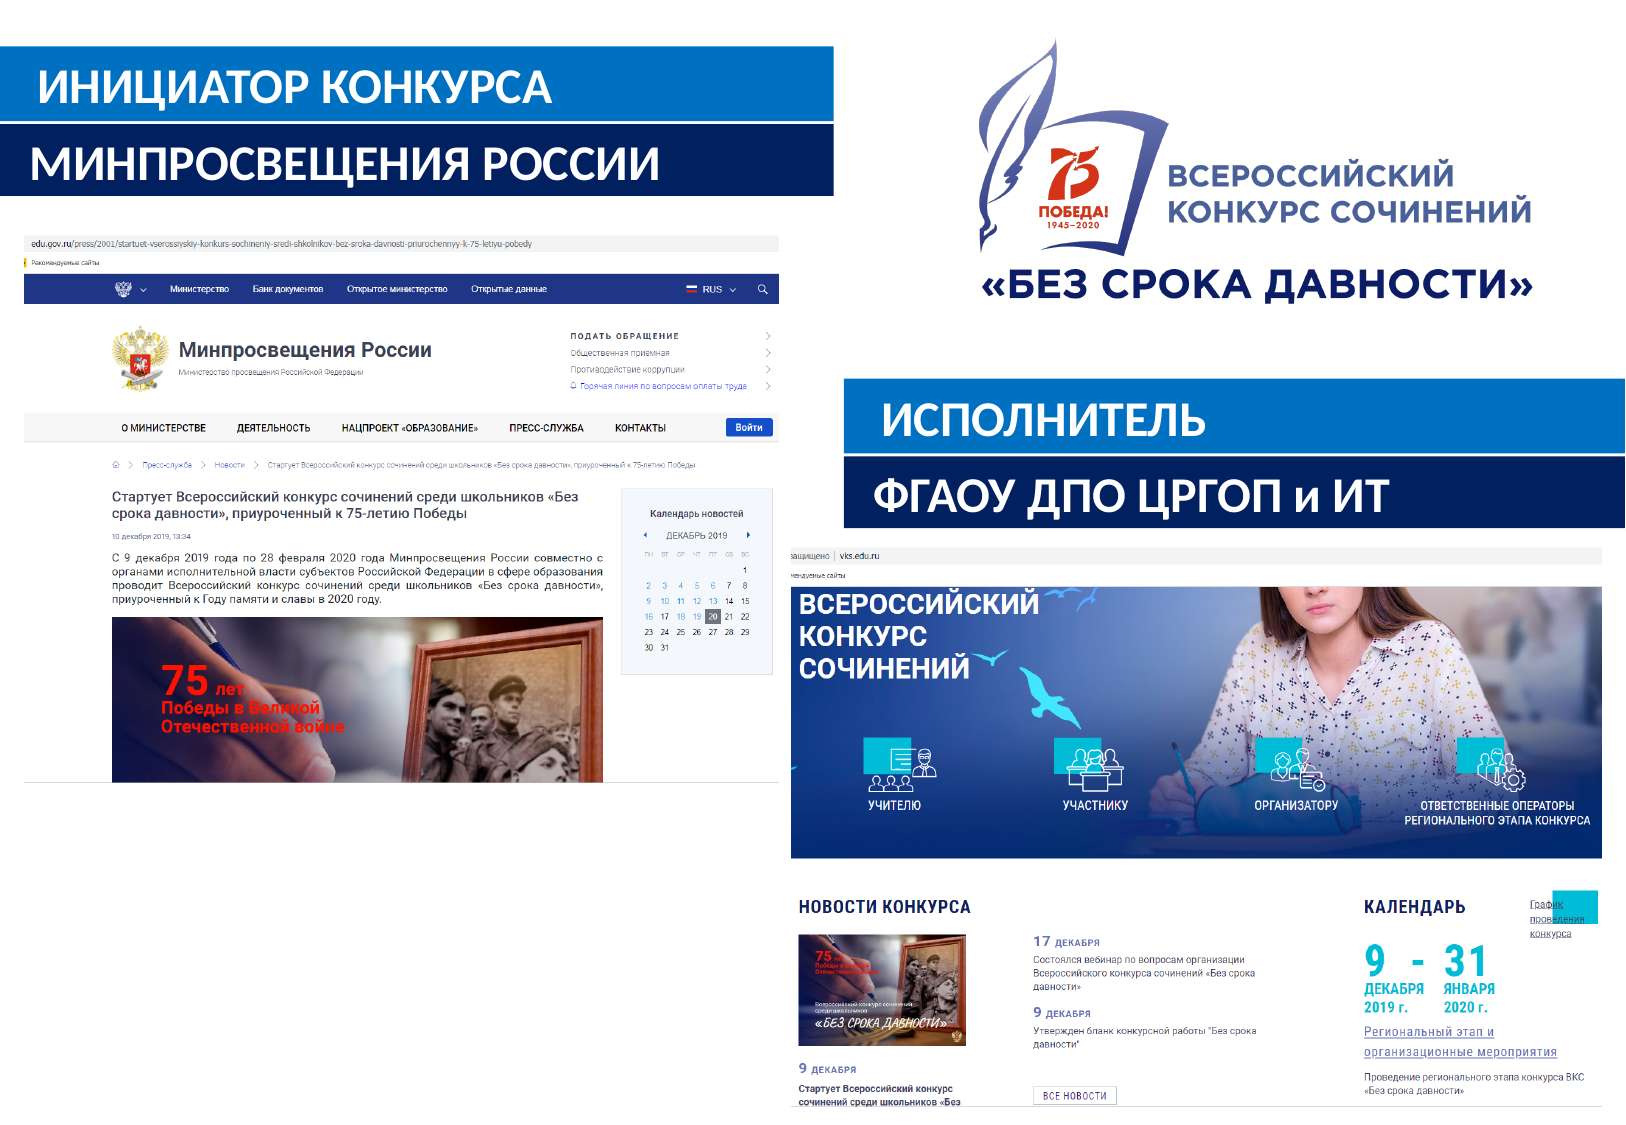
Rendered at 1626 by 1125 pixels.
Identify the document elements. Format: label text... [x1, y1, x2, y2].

text_box МИНПРОСВЕЩЕНИЯ РОССИИ [0, 124, 834, 196]
picture [24, 234, 779, 787]
text_box ФГАОУ ДПО ЦРГОП и ИТ [843, 456, 1625, 529]
text_box ИСПОЛНИТЕЛЬ [843, 378, 1625, 454]
picture [923, 11, 1588, 366]
picture [791, 546, 1602, 1107]
text_box ИНИЦИАТОР КОНКУРСА [0, 46, 834, 122]
